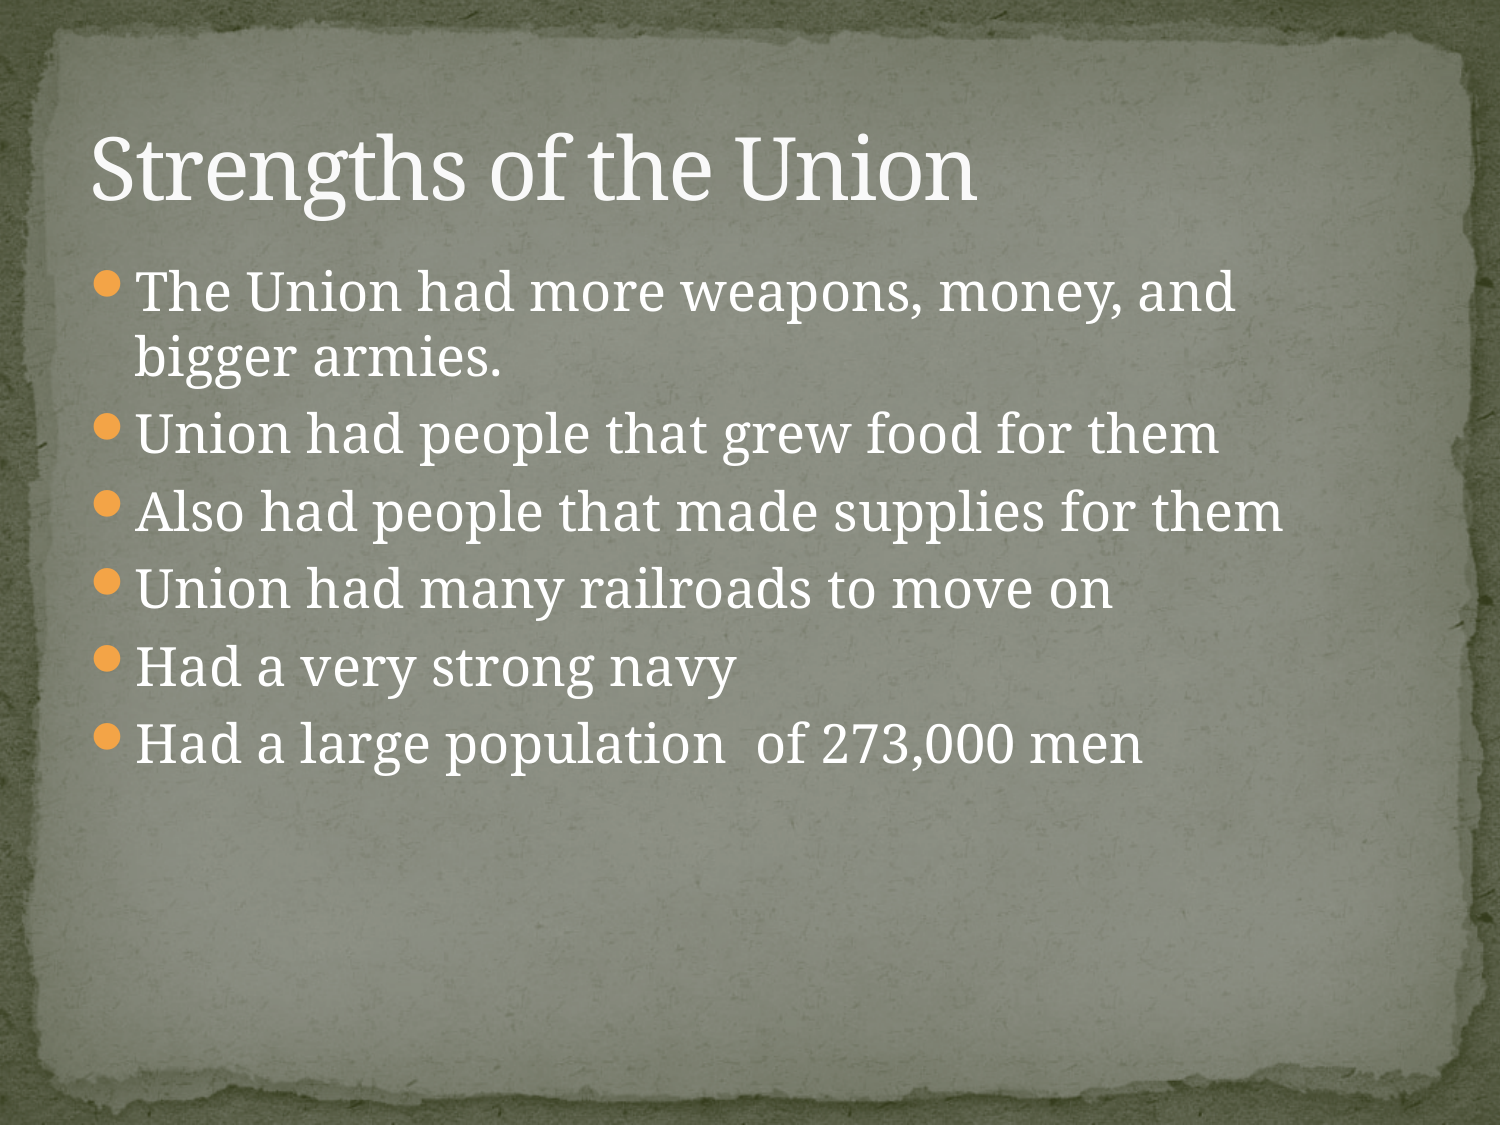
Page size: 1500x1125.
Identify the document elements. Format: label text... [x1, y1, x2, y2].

title Strengths of the Union [74, 24, 1425, 225]
list The Union had more weapons, money, and bigger armies. Union had people that grew food for them Also had people that made supplies for them Union had many railroads to move on Had a very strong navy Had a large population of 273,000 men [75, 249, 1425, 1000]
